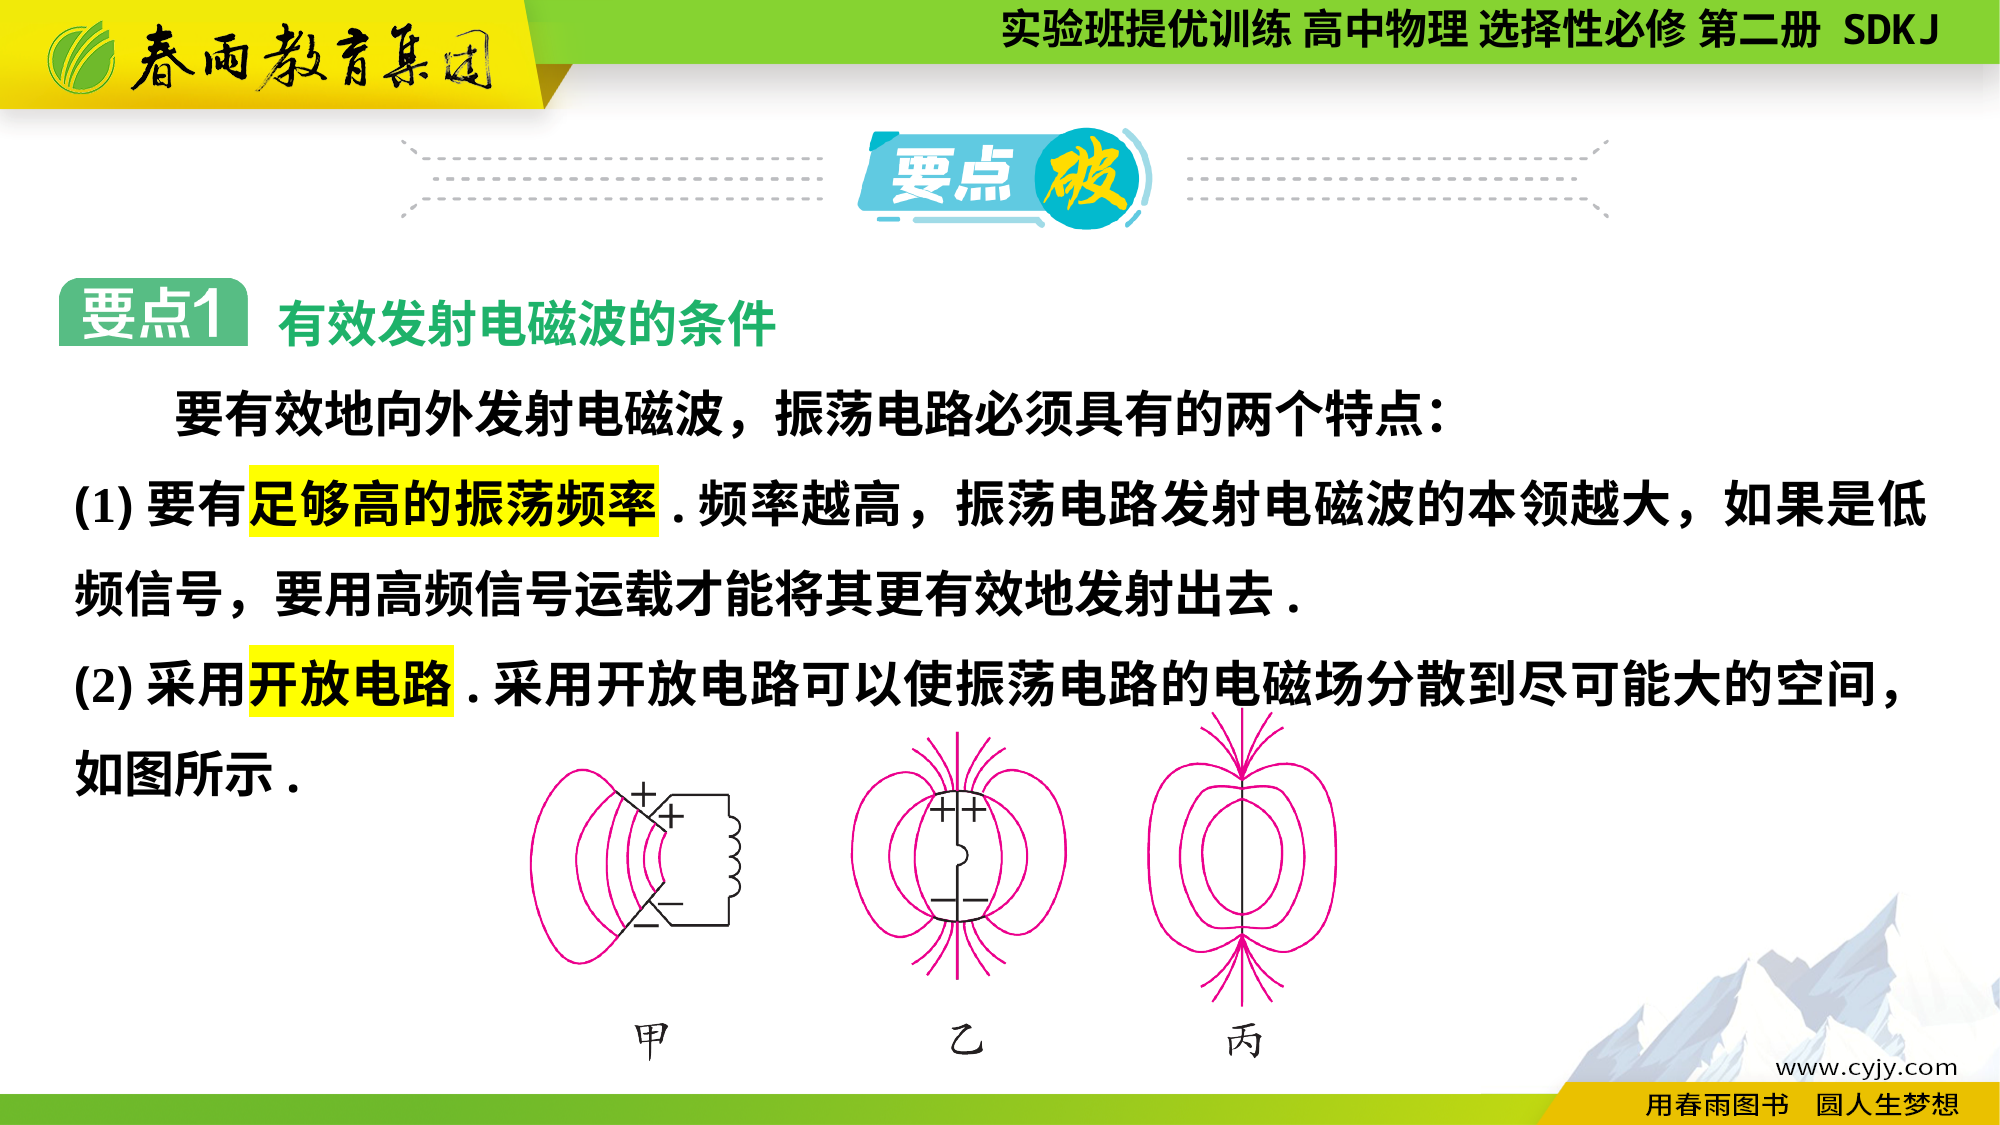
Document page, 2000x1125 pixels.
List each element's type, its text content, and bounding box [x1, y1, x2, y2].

list 有效发射电磁波的条件 要有效地向外发射电磁波，振荡电路必须具有的两个特点： (1)要有足够高的振荡频率.频率越高，振荡电路发射电磁波的本领越大，如果是低频信号，要用高频信号运载才能将其更有效地发射出去. (2)采用开放电路.采用开放电路可以使振荡电路的电磁场分散到尽可能大的空间，如图所示. [59, 255, 1944, 805]
picture [0, 0, 2000, 1125]
